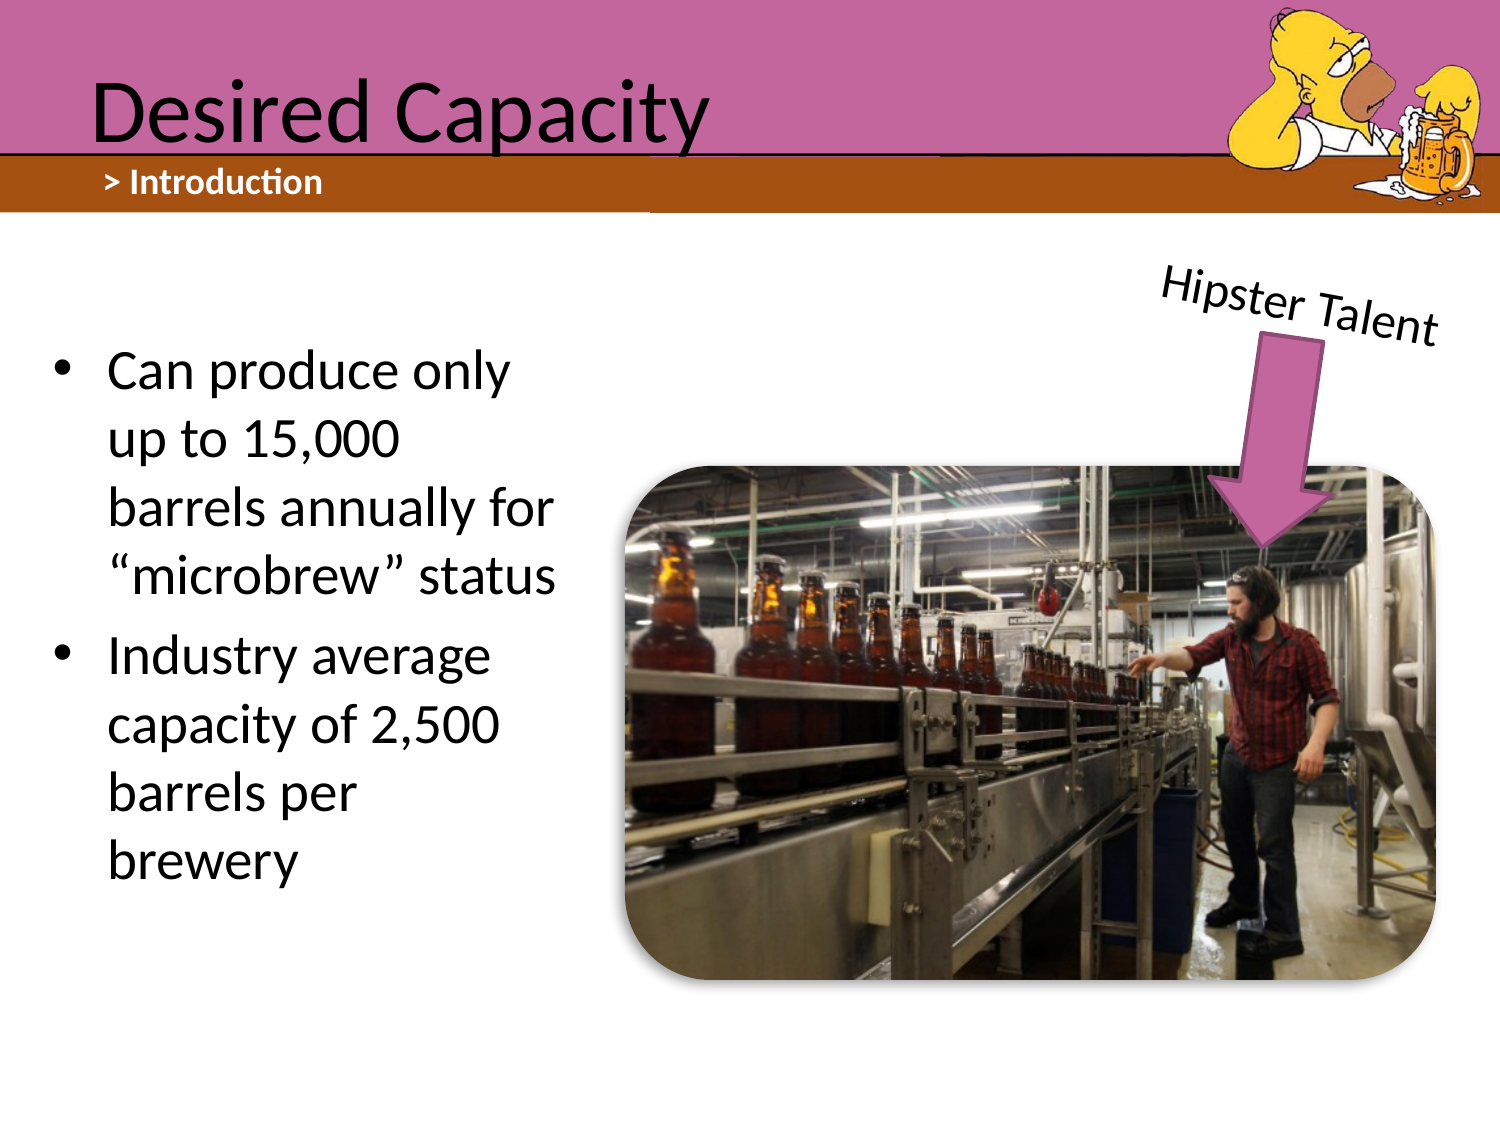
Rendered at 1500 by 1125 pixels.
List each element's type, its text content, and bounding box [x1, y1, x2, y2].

title Desired Capacity [75, 12, 1425, 200]
picture [624, 465, 1437, 981]
picture [650, 0, 1500, 213]
text_box [1240, 333, 1325, 464]
text_box Hipster Talent [1141, 237, 1463, 368]
list Can produce only up to 15,000 barrels annually for “microbrew” status Industry average capacity of 2,500 barrels per brewery [37, 324, 575, 974]
